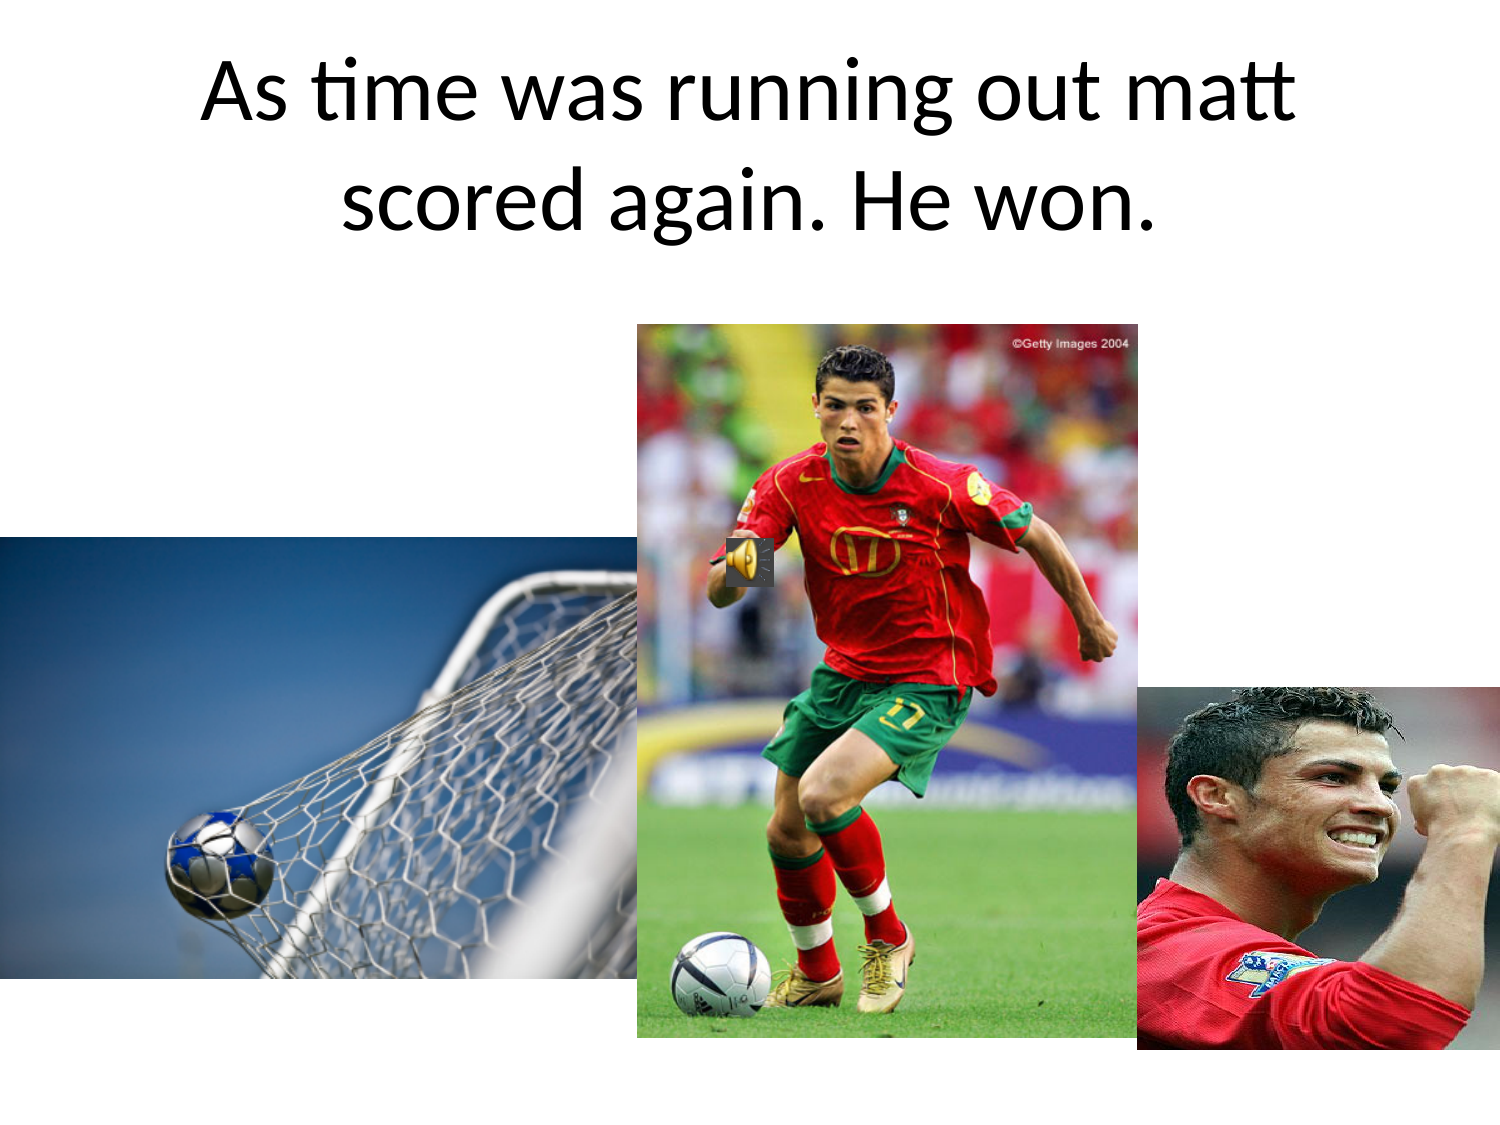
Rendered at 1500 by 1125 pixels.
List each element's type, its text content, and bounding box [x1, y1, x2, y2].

picture [0, 324, 1500, 1051]
title As time was running out matt scored again. He won. [74, 44, 1426, 233]
